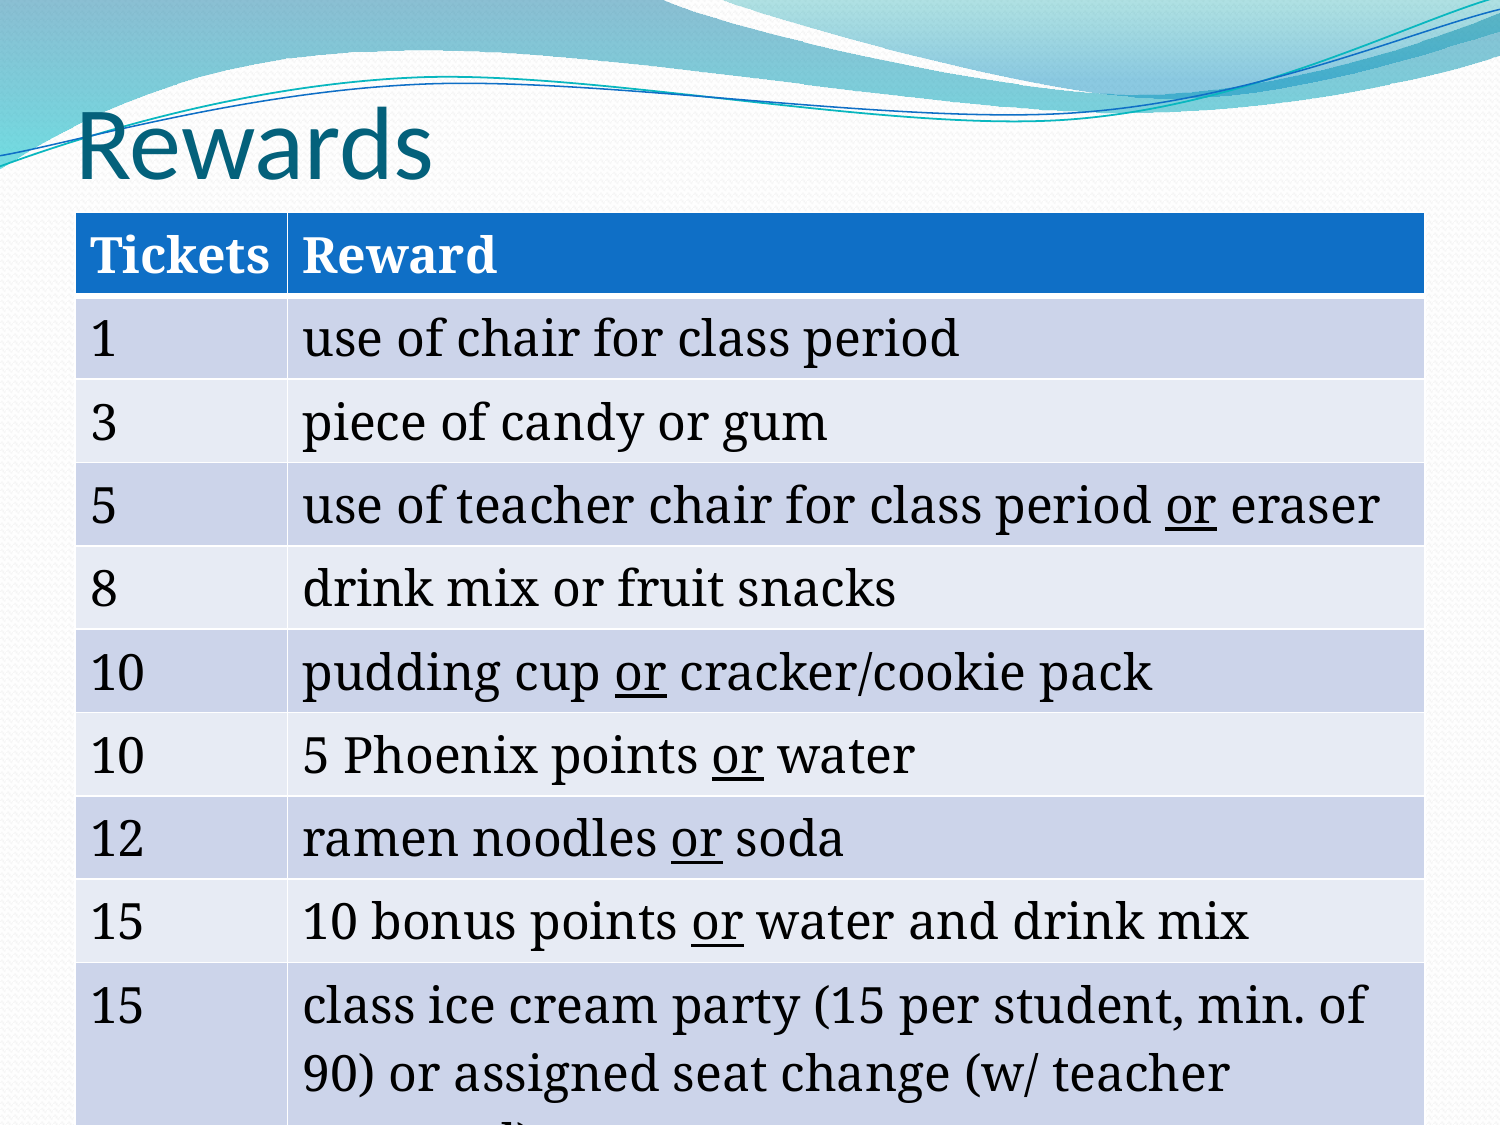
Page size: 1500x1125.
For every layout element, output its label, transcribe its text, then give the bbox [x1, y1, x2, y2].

table_cell use of chair for class period [288, 299, 1424, 378]
table_cell pudding cup or cracker/cookie pack [288, 630, 1424, 712]
table_cell 5 Phoenix points or water [288, 713, 1424, 795]
table_header Tickets [76, 213, 287, 293]
table_cell drink mix or fruit snacks [288, 547, 1424, 628]
table_cell ramen noodles or soda [288, 797, 1424, 878]
table_cell piece of candy or gum [288, 380, 1424, 462]
table_cell 1 [76, 299, 287, 378]
table_cell 12 [76, 797, 287, 878]
table_cell 10 [76, 713, 287, 795]
table_cell use of teacher chair for class period or eraser [288, 463, 1424, 545]
table_cell 8 [76, 547, 287, 628]
table_cell 10 [76, 630, 287, 712]
table_cell 10 bonus points or water and drink mix [288, 880, 1424, 962]
table_cell 3 [76, 380, 287, 462]
table_cell 5 [76, 463, 287, 545]
table_header Reward [288, 213, 1424, 293]
table_cell 15 [76, 880, 287, 962]
title Rewards [75, 12, 1425, 200]
table_cell 15 [76, 963, 287, 1125]
table_cell class ice cream party (15 per student, min. of 90) or assigned seat change (w/ teacher approval) [288, 963, 1424, 1125]
